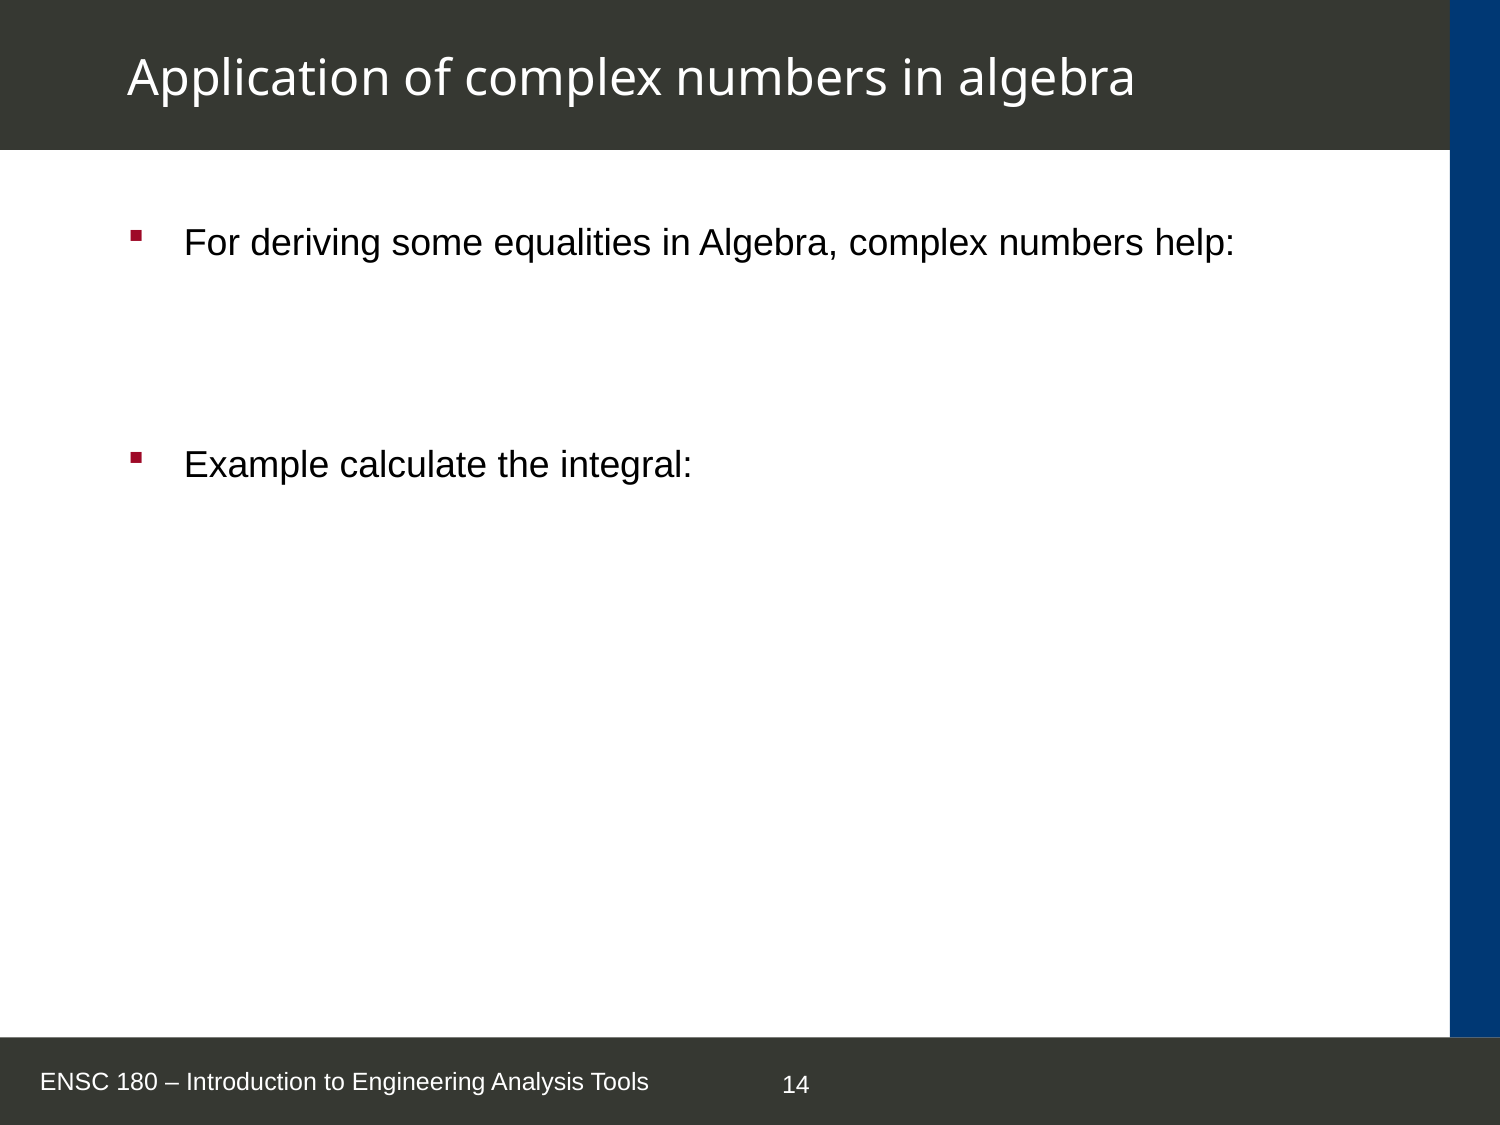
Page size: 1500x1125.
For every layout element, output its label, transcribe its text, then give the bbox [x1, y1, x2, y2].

title Application of complex numbers in algebra [112, 37, 1450, 138]
footer ENSC 180 – Introduction to Engineering Analysis Tools [24, 1057, 740, 1113]
